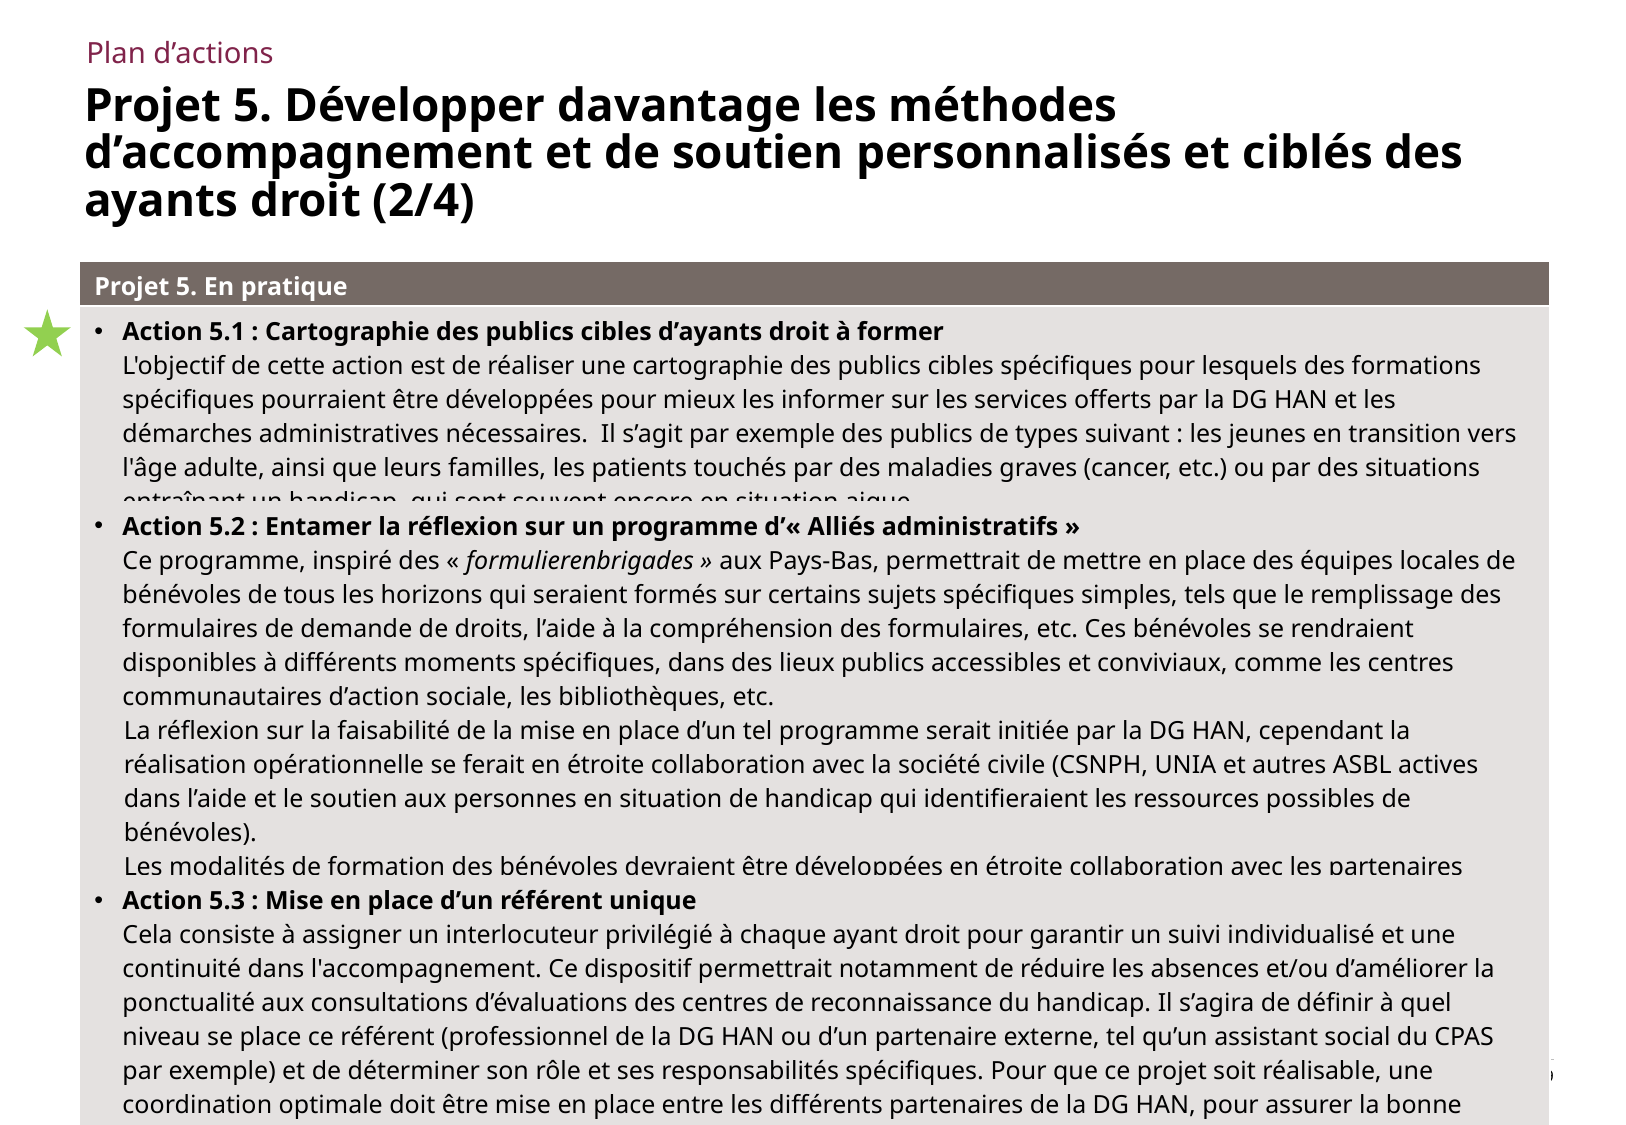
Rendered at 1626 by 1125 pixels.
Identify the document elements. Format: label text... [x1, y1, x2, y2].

text_box Plan d’actions [86, 38, 1522, 70]
text_box [23, 309, 71, 357]
title Projet 5. Développer davantage les méthodes d’accompagnement et de soutien personnalisés et ciblés des ayants droit (2/4) [84, 82, 1550, 229]
table_cell Action 5.1 : Cartographie des publics cibles d’ayants droit à former L'objectif de cette action est de réaliser une cartographie des publics cibles spécifiques pour lesquels des formations spécifiques pourraient être développées pour mieux les informer sur les services offerts par la DG HAN et les démarches administratives nécessaires. Il s’agit par exemple des publics de types suivant : les jeunes en transition vers l'âge adulte, ainsi que leurs familles, les patients touchés par des maladies graves (cancer, etc.) ou par des situations entraînant un handicap, qui sont souvent encore en situation aigue. [80, 307, 1549, 501]
table_cell Action 5.3 : Mise en place d’un référent unique Cela consiste à assigner un interlocuteur privilégié à chaque ayant droit pour garantir un suivi individualisé et une continuité dans l'accompagnement. Ce dispositif permettrait notamment de réduire les absences et/ou d’améliorer la ponctualité aux consultations d’évaluations des centres de reconnaissance du handicap. Il s’agira de définir à quel niveau se place ce référent (professionnel de la DG HAN ou d’un partenaire externe, tel qu’un assistant social du CPAS par exemple) et de déterminer son rôle et ses responsabilités spécifiques. Pour que ce projet soit réalisable, une coordination optimale doit être mise en place entre les différents partenaires de la DG HAN, pour assurer la bonne transmission des informations et une bonne communication. [80, 875, 1549, 1125]
table_header Projet 5. En pratique [80, 262, 1549, 305]
table_cell Action 5.2 : Entamer la réflexion sur un programme d’« Alliés administratifs » Ce programme, inspiré des « formulierenbrigades » aux Pays-Bas, permettrait de mettre en place des équipes locales de bénévoles de tous les horizons qui seraient formés sur certains sujets spécifiques simples, tels que le remplissage des formulaires de demande de droits, l’aide à la compréhension des formulaires, etc. Ces bénévoles se rendraient disponibles à différents moments spécifiques, dans des lieux publics accessibles et conviviaux, comme les centres communautaires d’action sociale, les bibliothèques, etc. La réflexion sur la faisabilité de la mise en place d’un tel programme serait initiée par la DG HAN, cependant la réalisation opérationnelle se ferait en étroite collaboration avec la société civile (CSNPH, UNIA et autres ASBL actives dans l’aide et le soutien aux personnes en situation de handicap qui identifieraient les ressources possibles de bénévoles). Les modalités de formation des bénévoles devraient être développées en étroite collaboration avec les partenaires externes de la DG HAN. [80, 501, 1549, 875]
